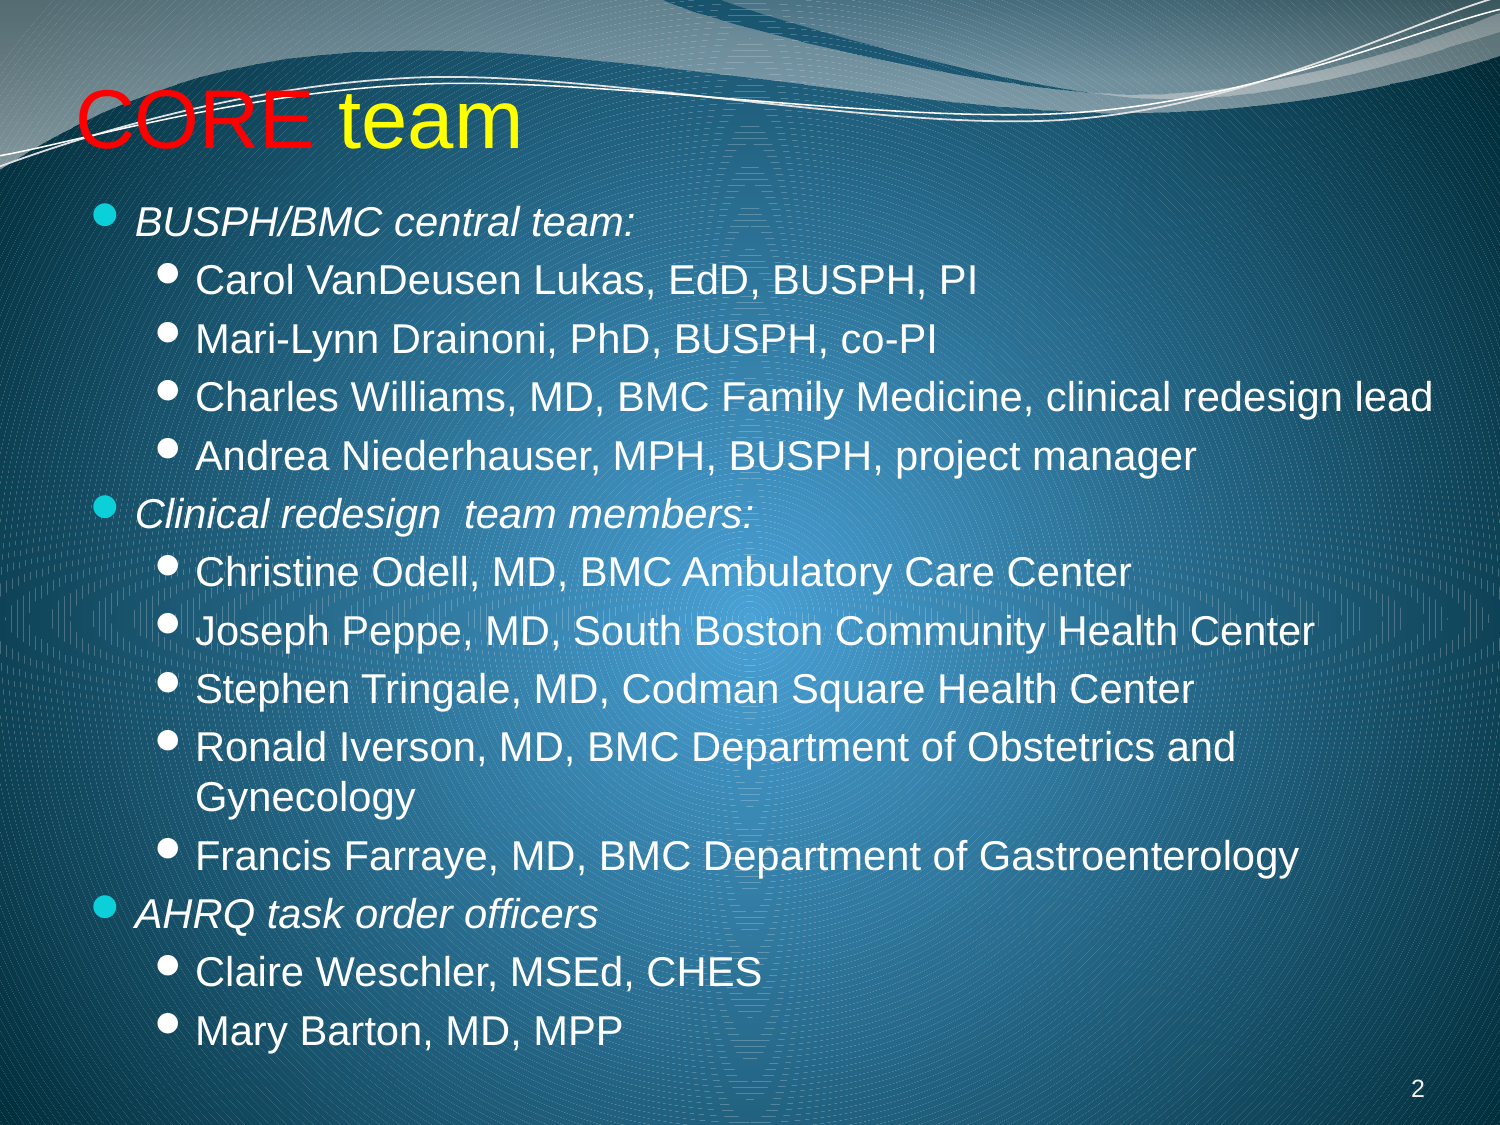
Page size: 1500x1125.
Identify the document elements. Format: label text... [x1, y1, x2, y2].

title CORE team [74, 49, 1426, 166]
list BUSPH/BMC central team: Carol VanDeusen Lukas, EdD, BUSPH, PI Mari-Lynn Drainoni, PhD, BUSPH, co-PI Charles Williams, MD, BMC Family Medicine, clinical redesign lead Andrea Niederhauser, MPH, BUSPH, project manager Clinical redesign team members: Christine Odell, MD, BMC Ambulatory Care Center Joseph Peppe, MD, South Boston Community Health Center Stephen Tringale, MD, Codman Square Health Center Ronald Iverson, MD, BMC Department of Obstetrics and Gynecology Francis Farraye, MD, BMC Department of Gastroenterology AHRQ task order officers Claire Weschler, MSEd, CHES Mary Barton, MD, MPP [74, 187, 1463, 908]
slide_number 2 [1299, 1042, 1425, 1103]
